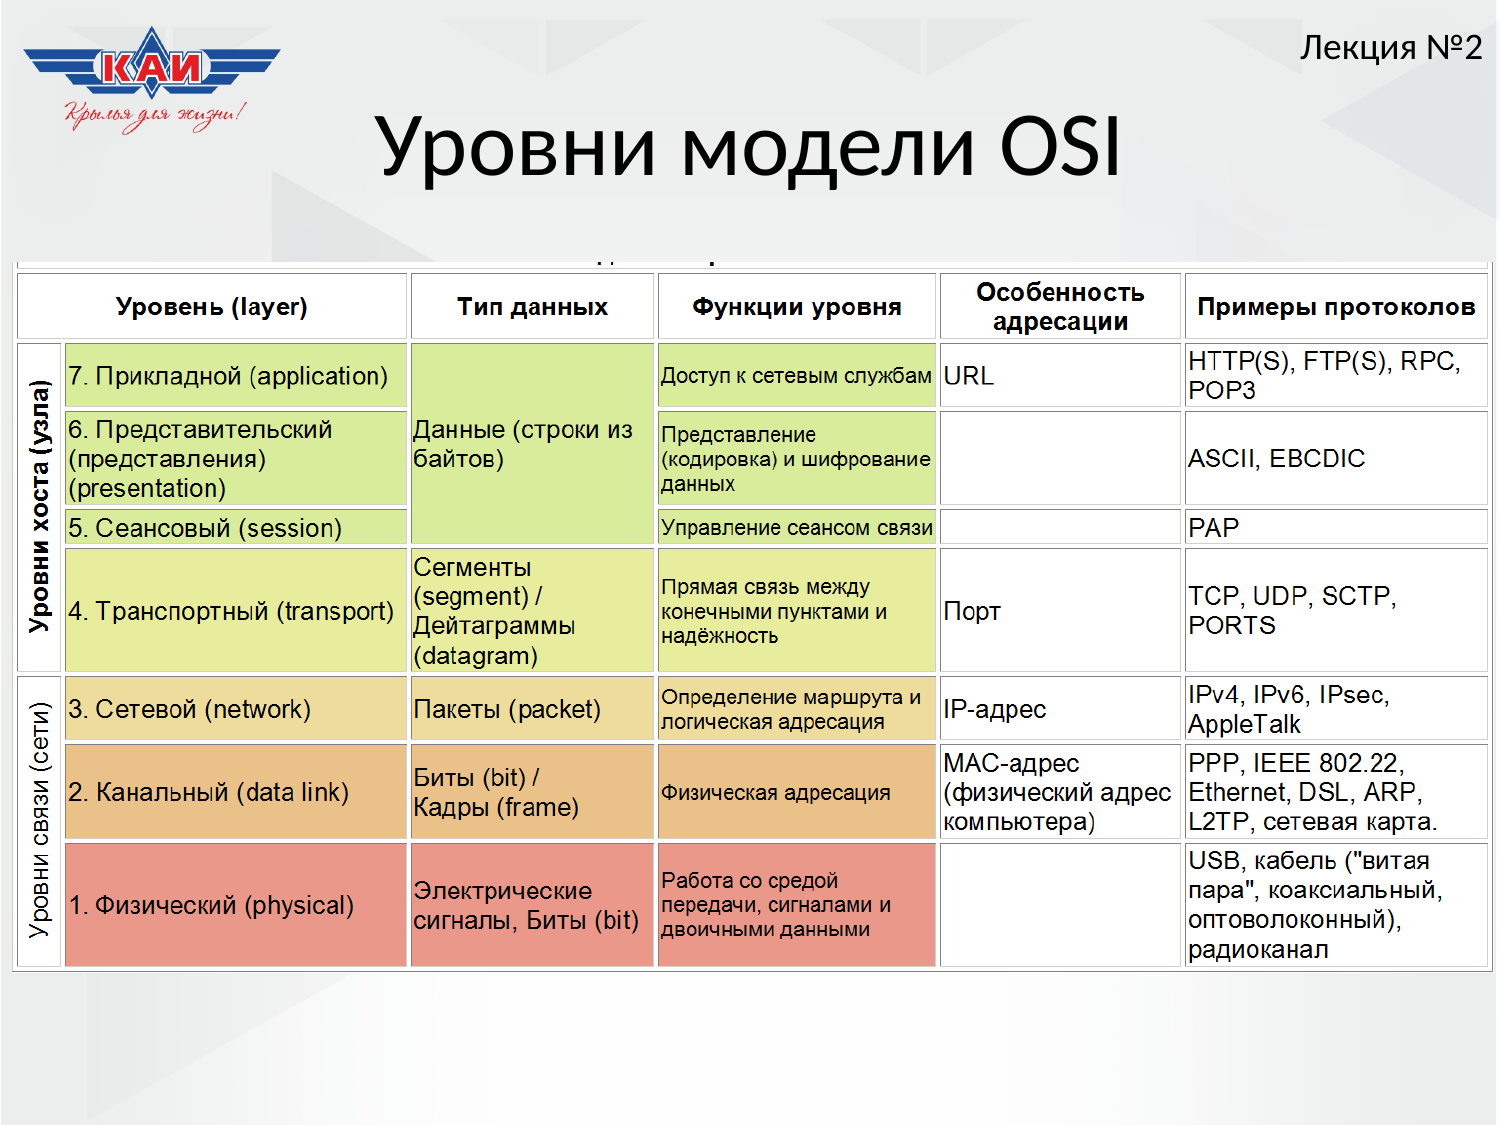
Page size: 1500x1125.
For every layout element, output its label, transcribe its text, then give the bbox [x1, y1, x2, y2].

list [11, 262, 1495, 973]
picture [0, 0, 1500, 1125]
title Уровни модели OSI [75, 45, 1425, 233]
text_box Лекция №2 [1285, 14, 1499, 75]
